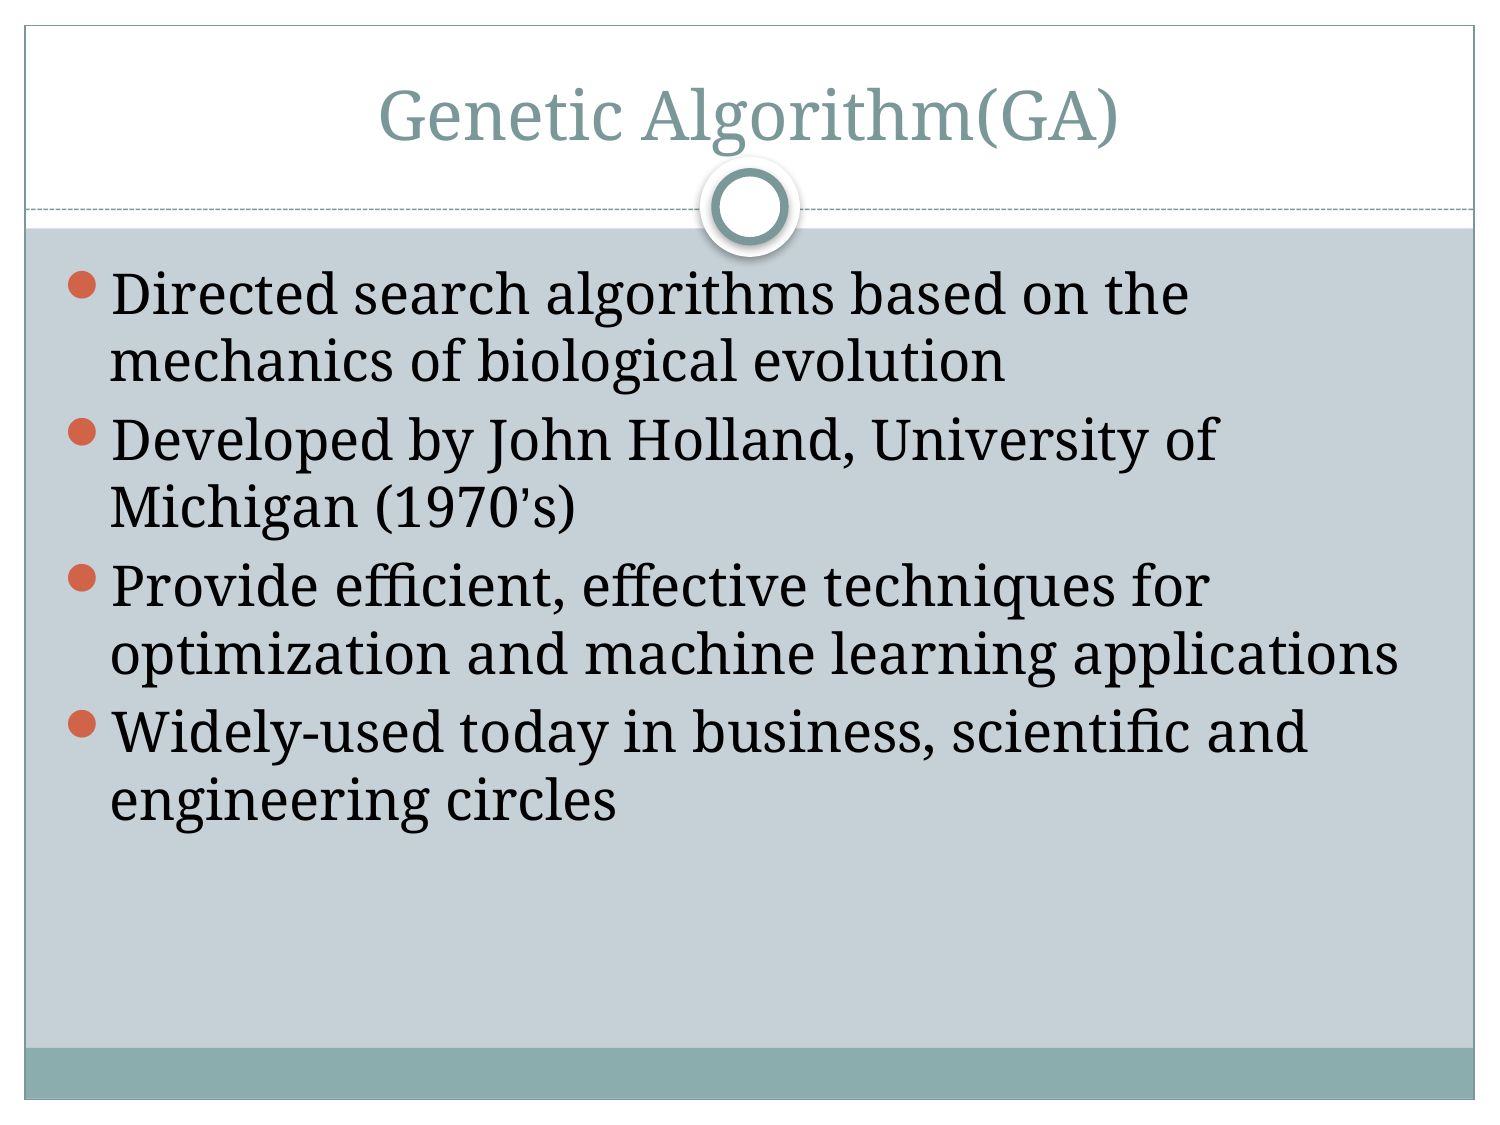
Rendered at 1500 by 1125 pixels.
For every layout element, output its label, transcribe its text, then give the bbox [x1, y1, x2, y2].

list Directed search algorithms based on the mechanics of biological evolution Developed by John Holland, University of Michigan (1970’s) Provide efficient, effective techniques for optimization and machine learning applications Widely-used today in business, scientific and engineering circles [49, 250, 1445, 1001]
title Genetic Algorithm(GA) [49, 37, 1450, 162]
